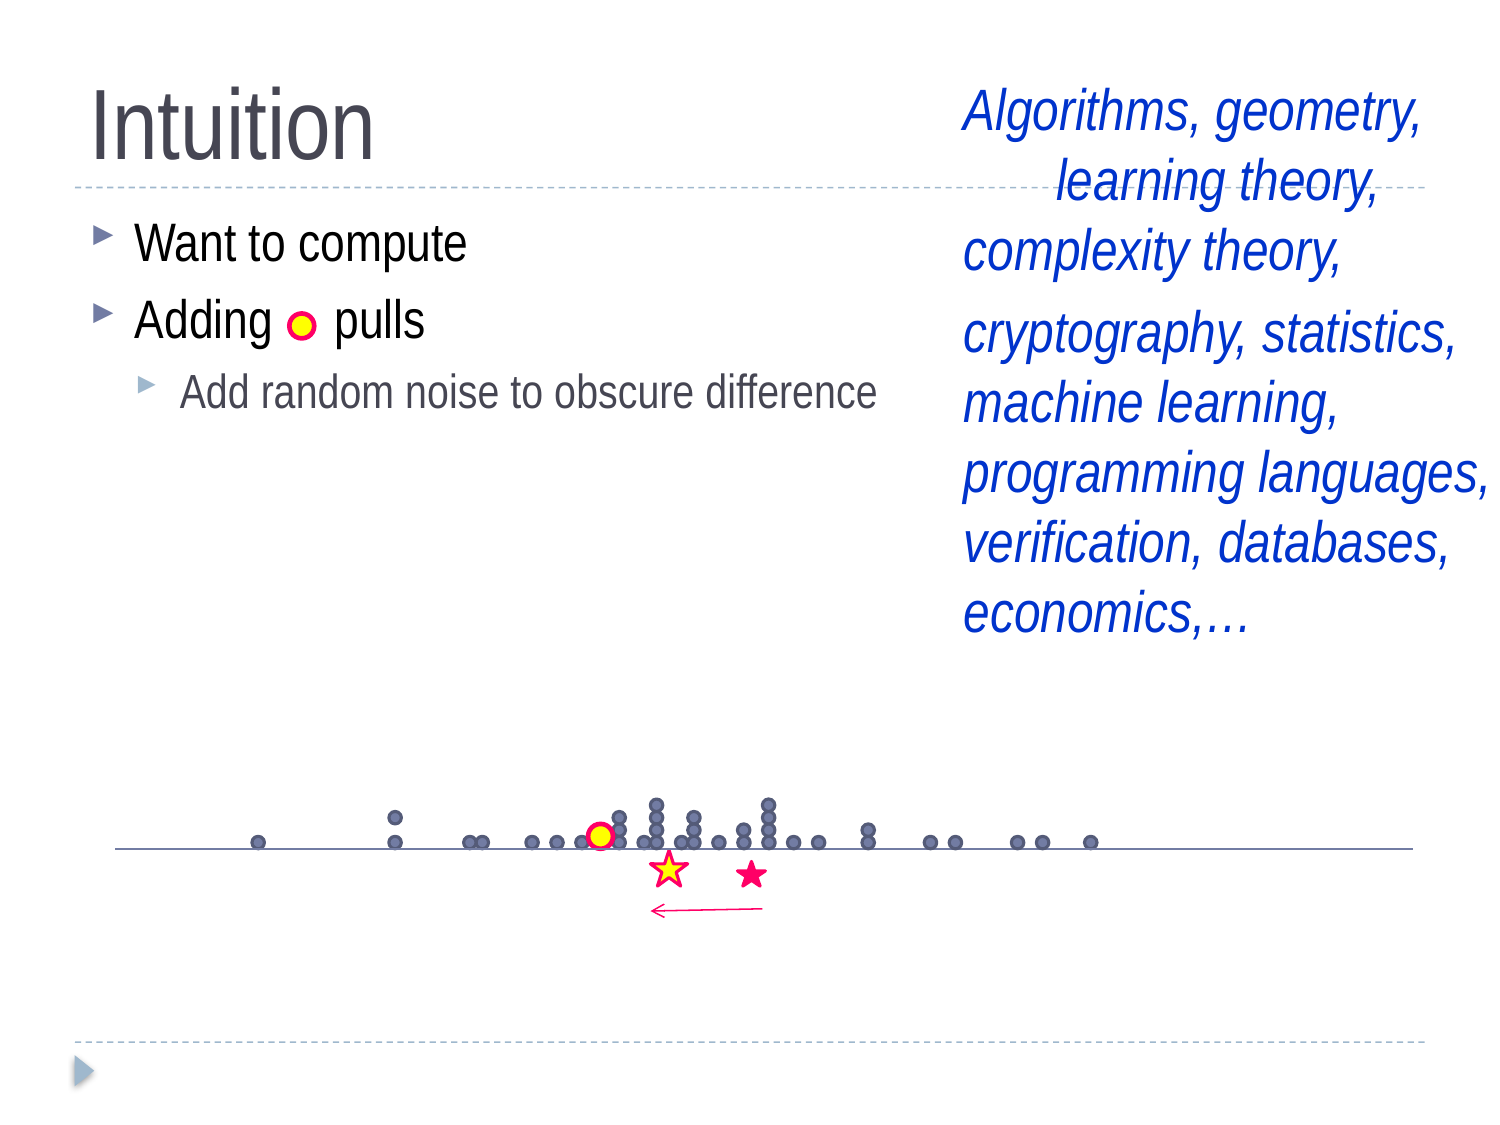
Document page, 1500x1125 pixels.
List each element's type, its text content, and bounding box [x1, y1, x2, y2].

text_box [648, 797, 665, 811]
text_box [251, 811, 1098, 848]
text_box [735, 862, 767, 888]
text_box [648, 862, 690, 888]
text_box [287, 311, 316, 340]
text_box [760, 797, 777, 811]
title Intuition [75, 24, 1425, 188]
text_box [650, 908, 763, 912]
text_box Algorithms, geometry, learning theory, complexity theory, cryptography, statistics, machine learning, programming languages, verification, databases, economics,… [949, 64, 1500, 614]
